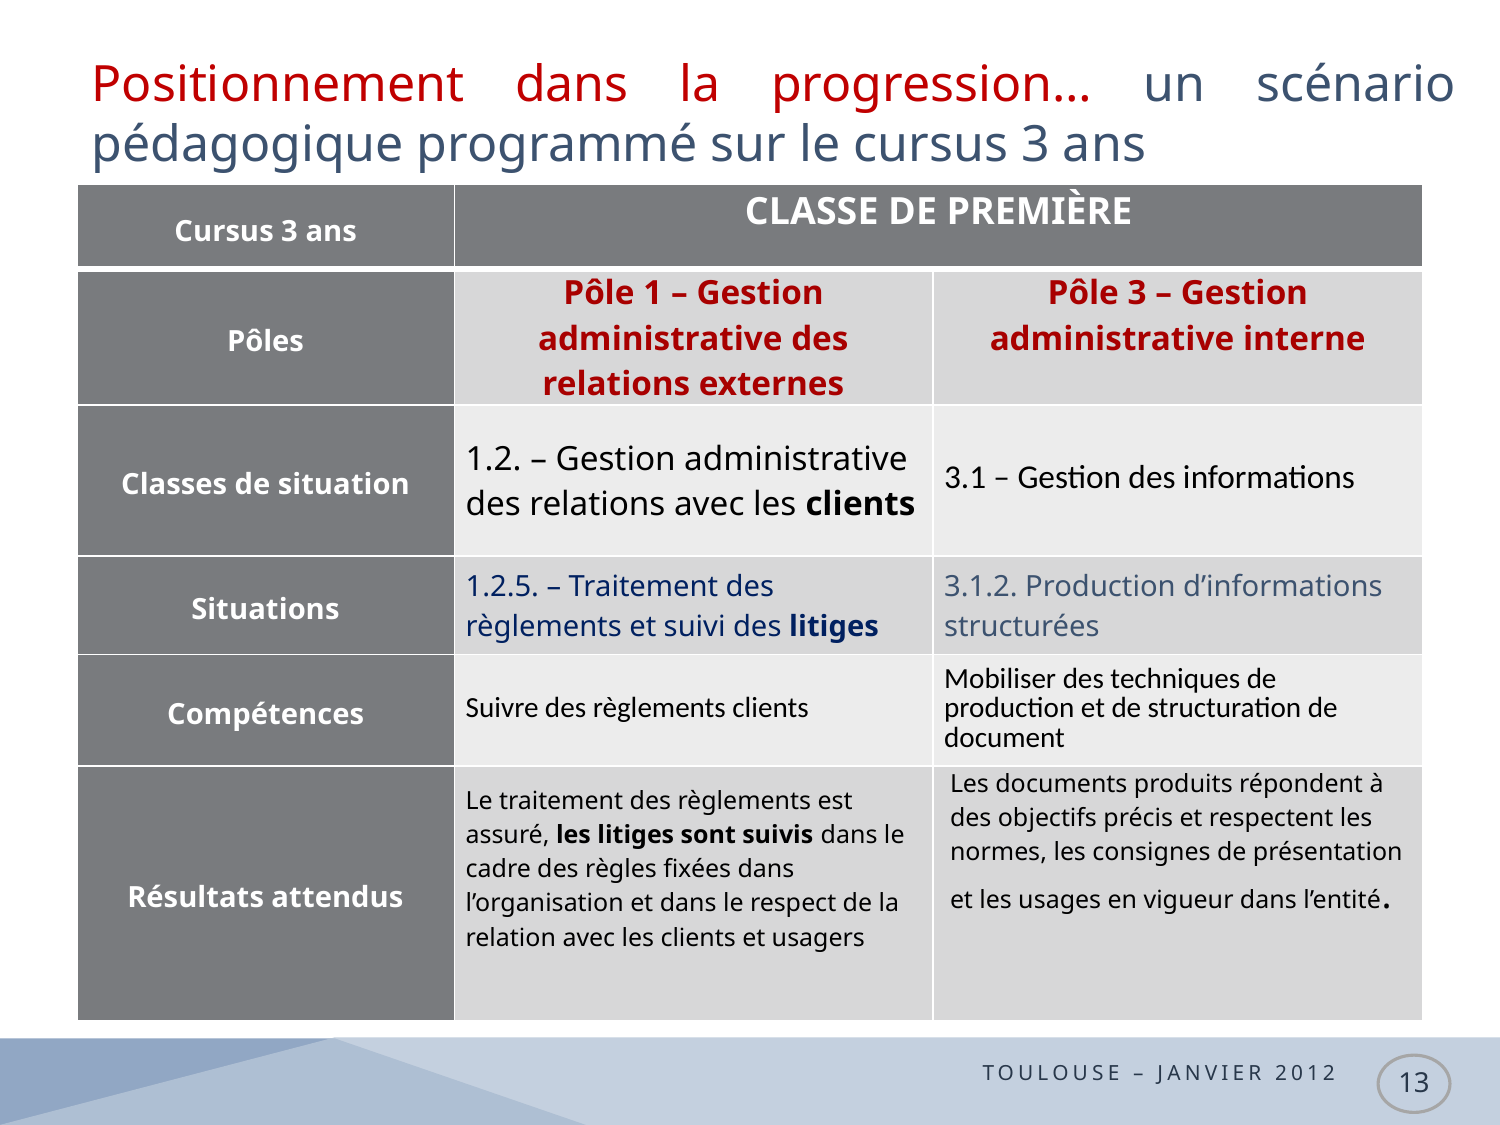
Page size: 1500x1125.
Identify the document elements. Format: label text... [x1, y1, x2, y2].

title Positionnement dans la progression… un scénario pédagogique programmé sur le cursus 3 ans [76, 66, 1471, 157]
table_cell Le traitement des règlements est assuré, les litiges sont suivis dans le cadre des règles fixées dans l’organisation et dans le respect de la relation avec les clients et usagers [455, 767, 932, 1020]
table_cell Compétences [78, 655, 454, 765]
table_cell Les documents produits répondent à des objectifs précis et respectent les normes, les consignes de présentation et les usages en vigueur dans l’entité. [934, 767, 1422, 1020]
table_cell 1.2.5. – Traitement des règlements et suivi des litiges [455, 557, 932, 654]
table_cell Résultats attendus [78, 767, 454, 1020]
table_cell Mobiliser des techniques de production et de structuration de document [934, 655, 1422, 765]
footer TOULOUSE – JANVIER 2012 [575, 1050, 1350, 1096]
table_header CLASSE DE PREMIÈRE [455, 185, 1422, 266]
table_cell Pôle 1 – Gestion administrative des relations externes [455, 272, 932, 404]
table_cell 1.2. – Gestion administrative des relations avec les clients [455, 406, 932, 555]
table_cell 3.1 – Gestion des informations [934, 406, 1422, 555]
table_cell Pôles [78, 272, 454, 404]
table_cell Suivre des règlements clients [455, 655, 932, 765]
table_cell Classes de situation [78, 406, 454, 555]
table_cell Situations [78, 557, 454, 654]
table_cell Pôle 3 – Gestion administrative interne [934, 272, 1422, 404]
table_cell 3.1.2. Production d’informations structurées [934, 557, 1422, 654]
slide_number 13 [1376, 1053, 1452, 1114]
table_header Cursus 3 ans [78, 185, 454, 266]
